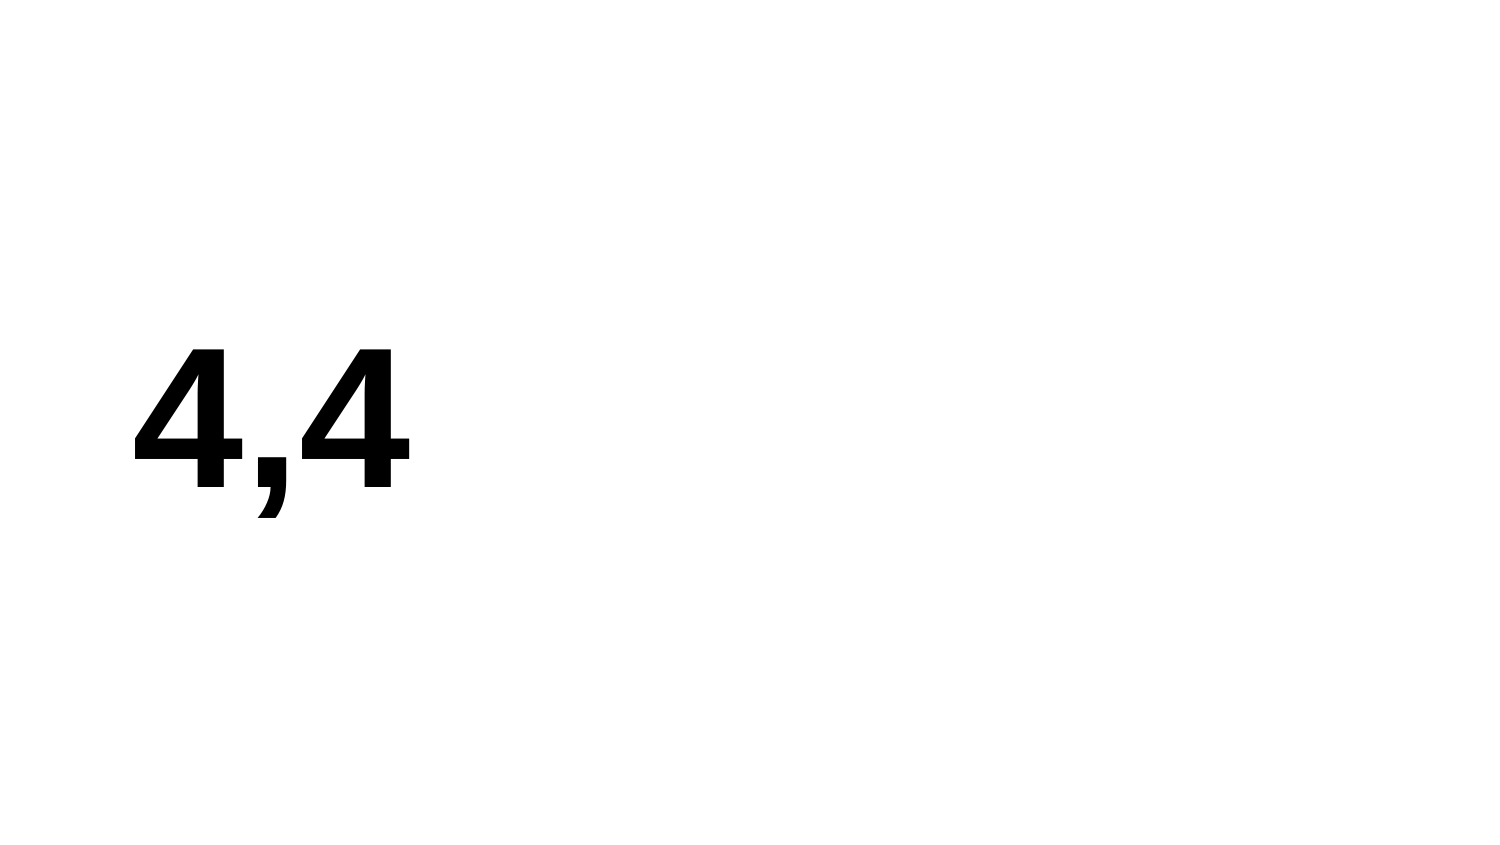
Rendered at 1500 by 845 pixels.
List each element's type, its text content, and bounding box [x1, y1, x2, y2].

text_box 4,4 [132, 295, 969, 520]
